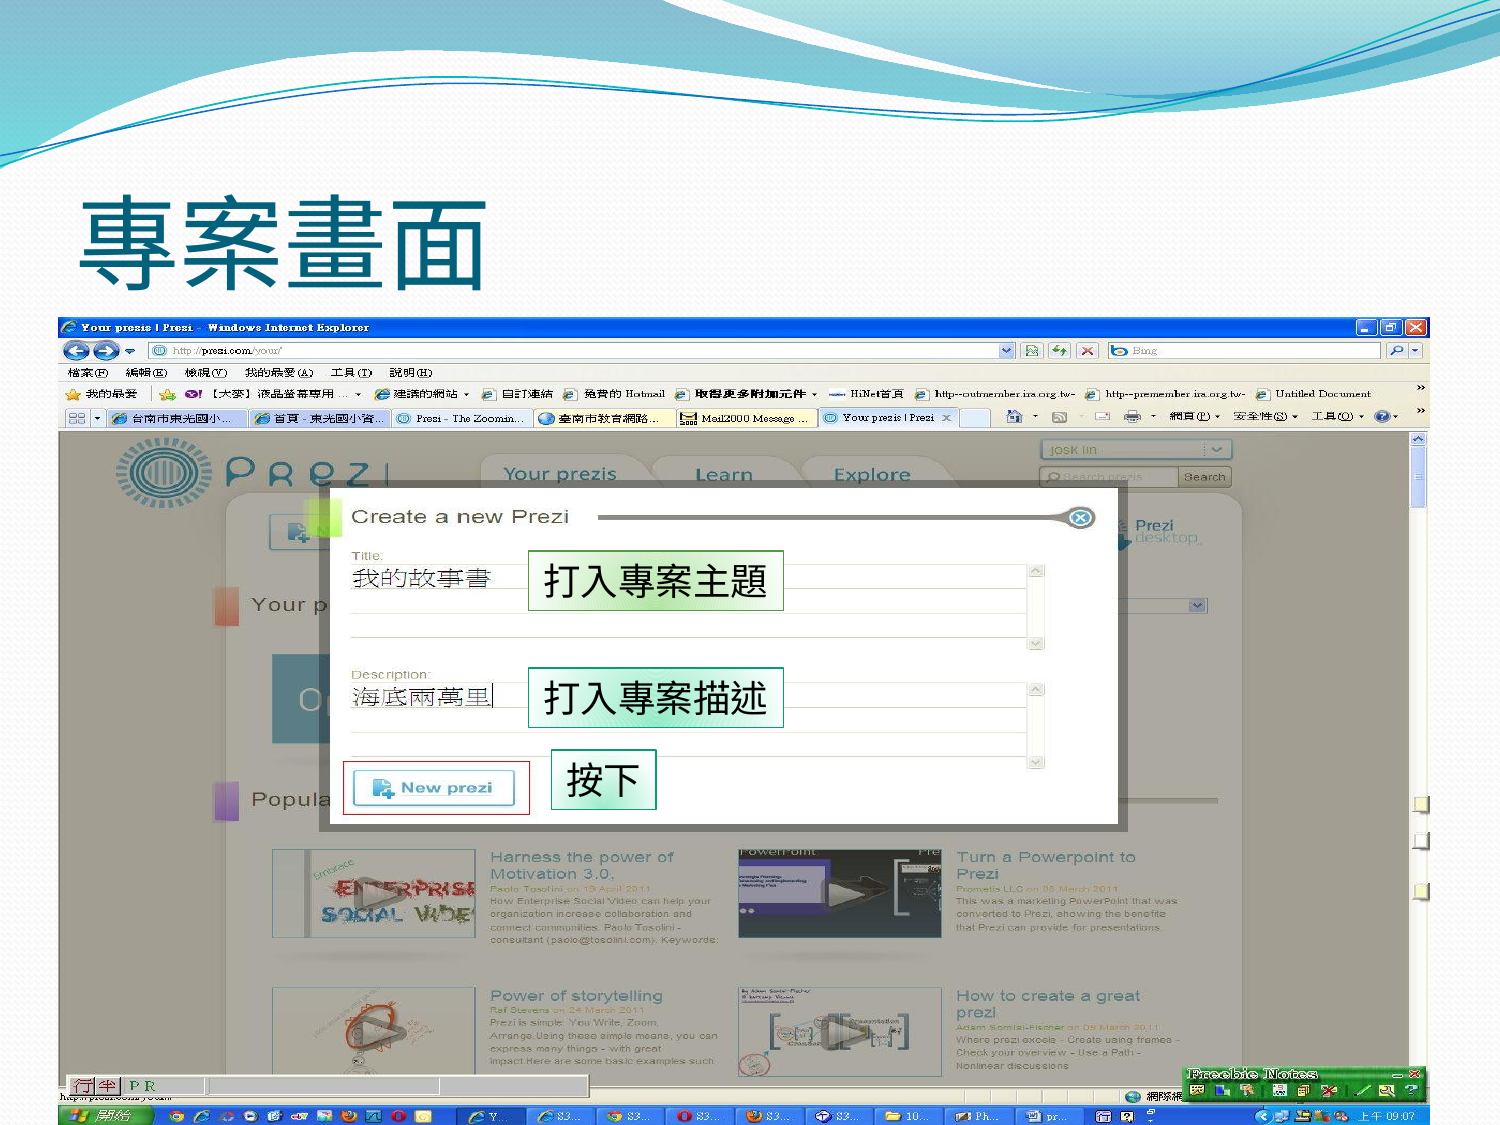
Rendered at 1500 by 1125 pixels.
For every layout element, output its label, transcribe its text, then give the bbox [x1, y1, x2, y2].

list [58, 317, 1430, 1125]
title 專案畫面 [74, 115, 1426, 304]
